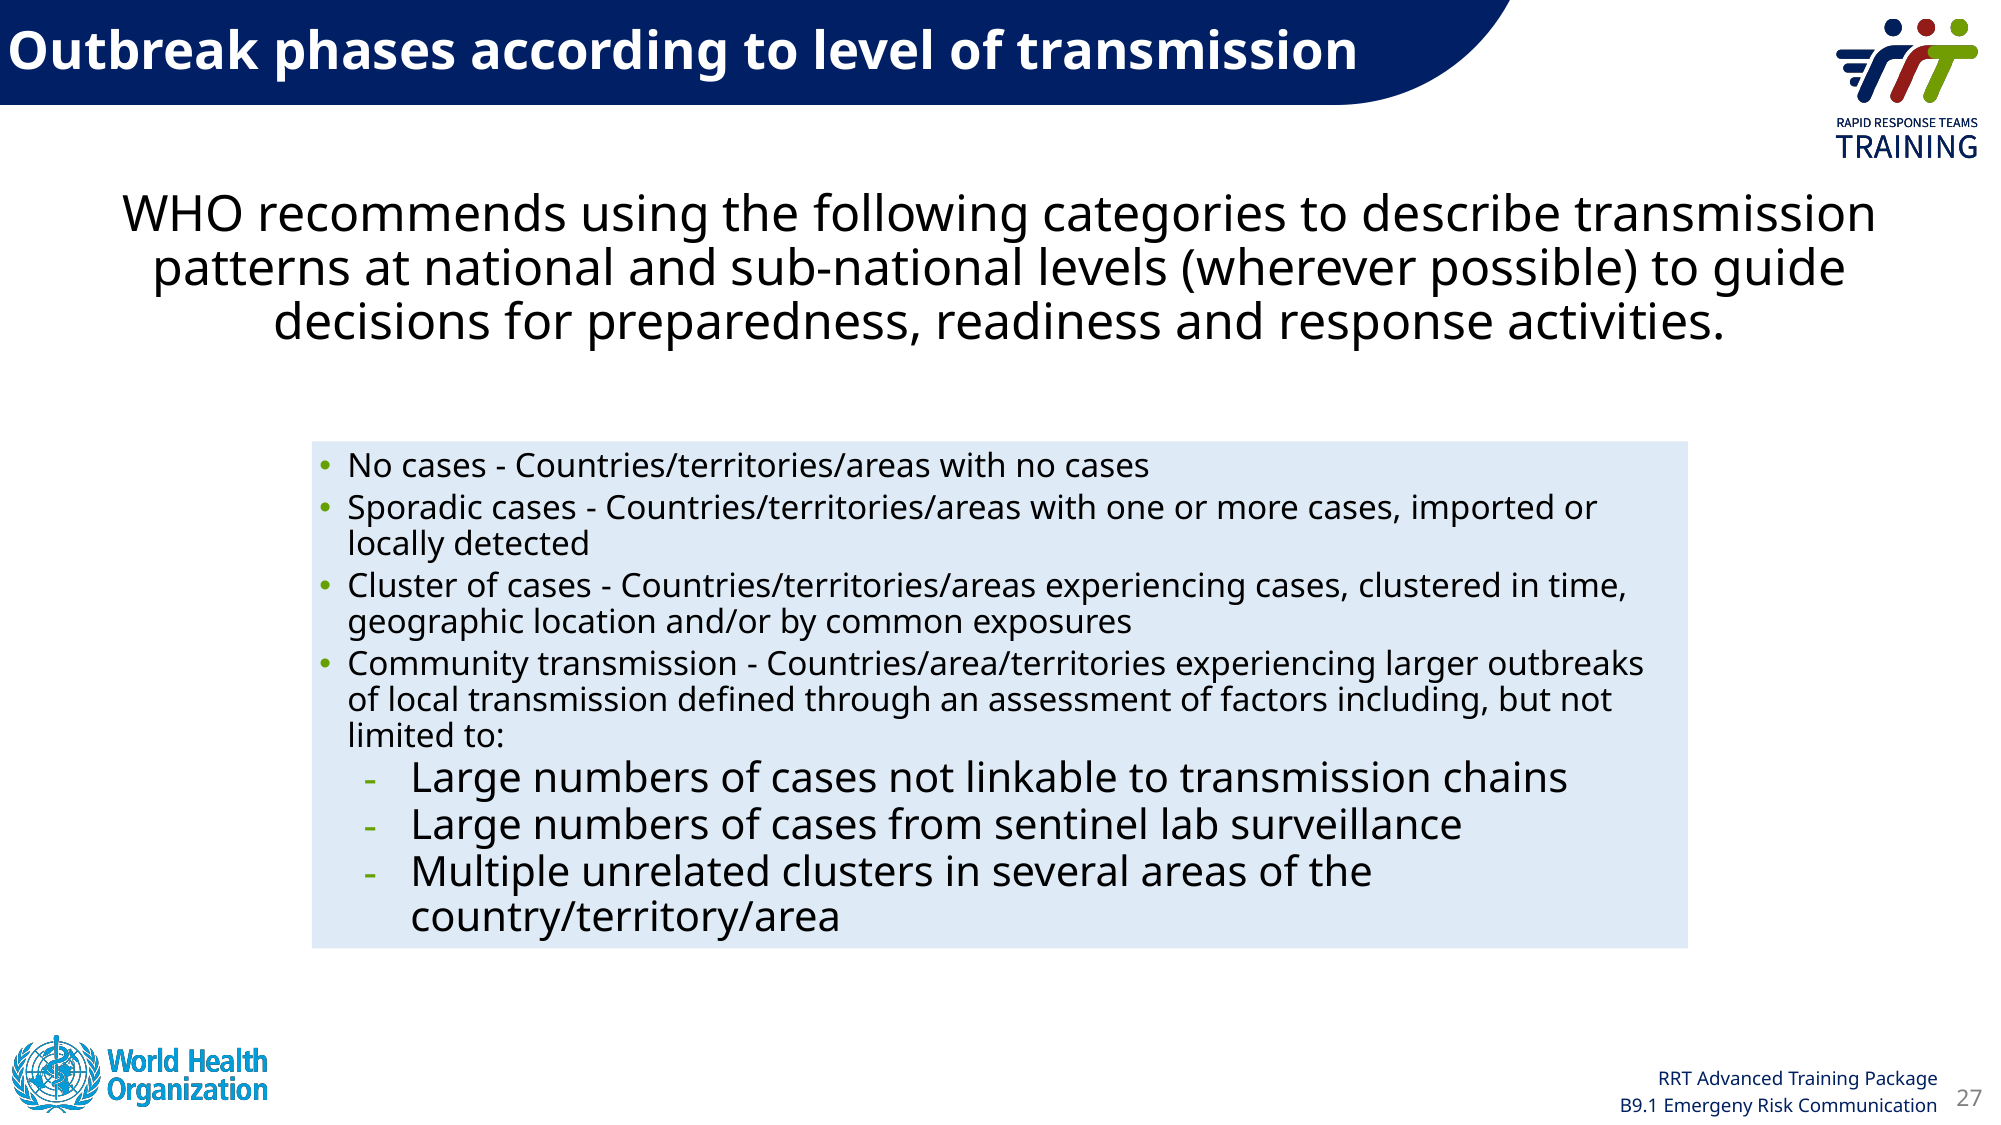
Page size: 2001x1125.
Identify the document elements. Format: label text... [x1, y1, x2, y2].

picture [1835, 19, 1978, 167]
list WHO recommends using the following categories to describe transmission patterns at national and sub-national levels (wherever possible) to guide decisions for preparedness, readiness and response activities. [109, 180, 1891, 368]
picture [46, 1056, 54, 1062]
text_box Outbreak phases according to level of transmission [0, 0, 1535, 106]
picture [12, 1035, 54, 1068]
picture [24, 1054, 36, 1087]
picture [50, 1108, 62, 1113]
picture [71, 1053, 90, 1091]
picture [22, 1062, 26, 1077]
picture [40, 1062, 47, 1070]
text_box No cases - Countries/territories/areas with no cases Sporadic cases - Countries/territories/areas with one or more cases, imported or locally detected Cluster of cases - Countries/territories/areas experiencing cases, clustered in time, geographic location and/or by common exposures Community transmission - Countries/area/territories experiencing larger outbreaks of local transmission defined through an assessment of factors including, but not limited to: Large numbers of cases not linkable to transmission chains Large numbers of cases from sentinel lab surveillance Multiple unrelated clusters in several areas of the country/territory/area [311, 441, 1688, 949]
picture [36, 1088, 78, 1105]
picture [59, 1035, 267, 1113]
picture [30, 1083, 37, 1091]
picture [12, 1083, 48, 1113]
picture [34, 1054, 43, 1078]
